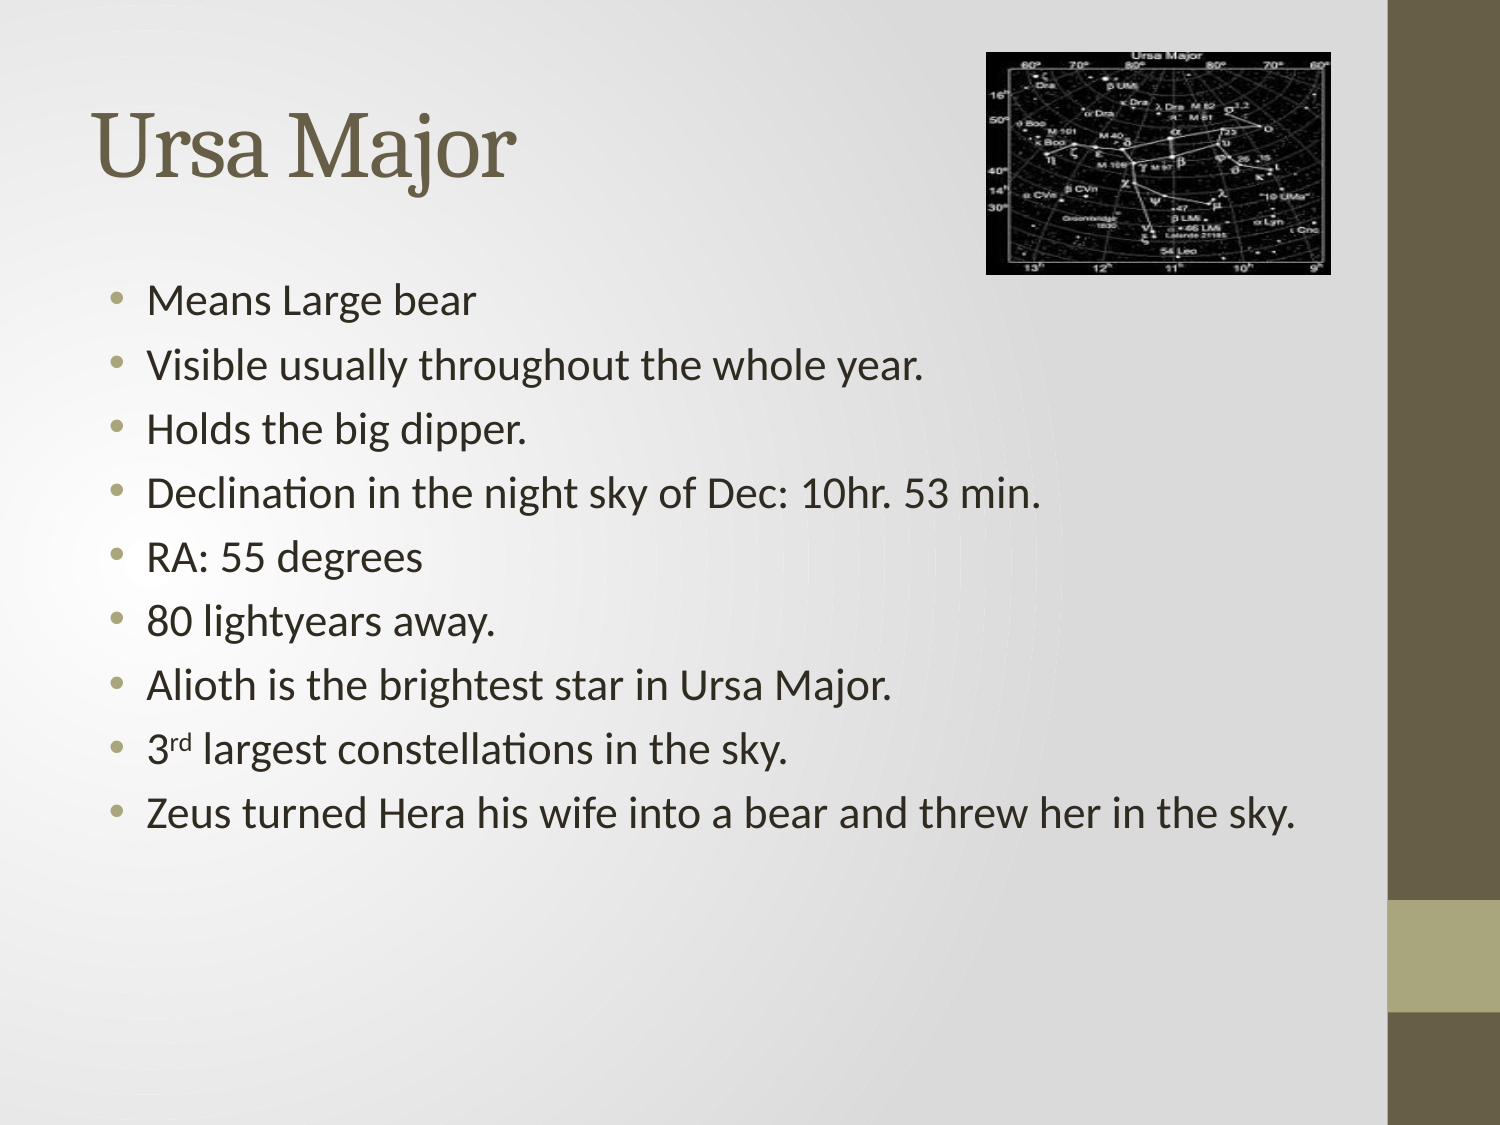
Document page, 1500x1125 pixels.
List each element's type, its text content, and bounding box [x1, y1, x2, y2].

picture [985, 51, 1331, 276]
list Means Large bear Visible usually throughout the whole year. Holds the big dipper. Declination in the night sky of Dec: 10hr. 53 min. RA: 55 degrees 80 lightyears away. Alioth is the brightest star in Ursa Major. 3rd largest constellations in the sky. Zeus turned Hera his wife into a bear and threw her in the sky. [75, 262, 1325, 1050]
title Ursa Major [75, 45, 990, 233]
